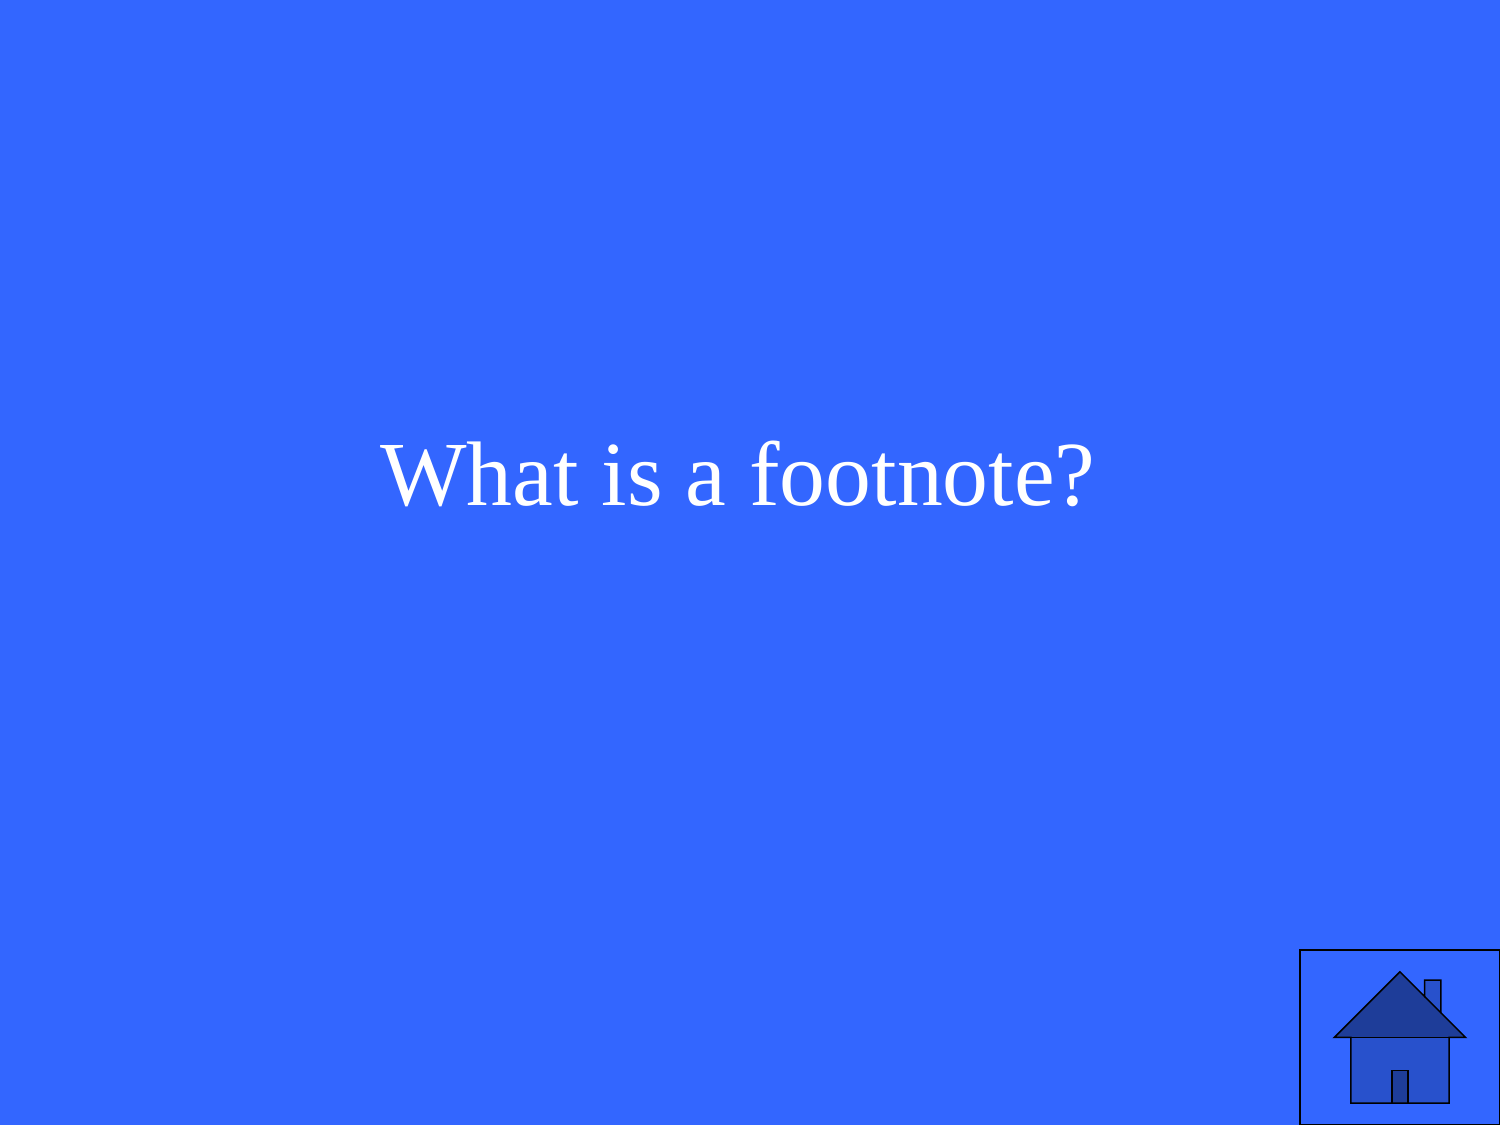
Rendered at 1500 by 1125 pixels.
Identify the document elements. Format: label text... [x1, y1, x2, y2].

text_box [1299, 950, 1500, 1125]
title What is a footnote? [112, 374, 1388, 563]
